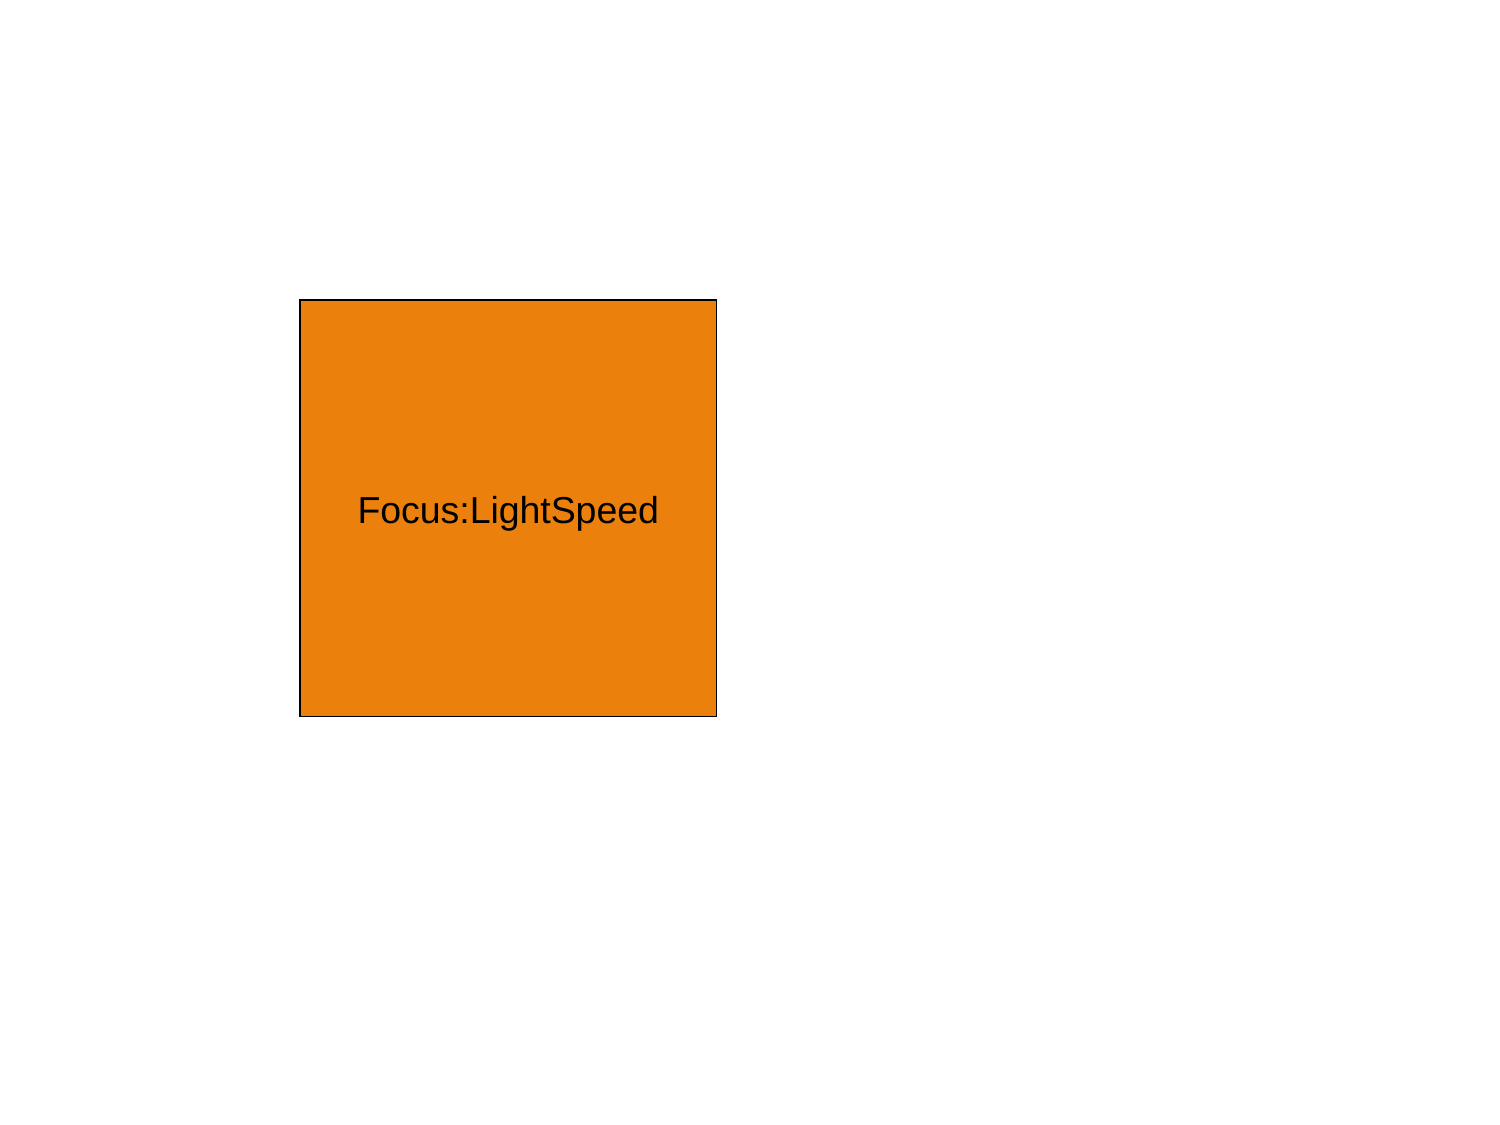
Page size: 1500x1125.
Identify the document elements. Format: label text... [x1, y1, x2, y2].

text_box Focus:LightSpeed [299, 299, 717, 717]
